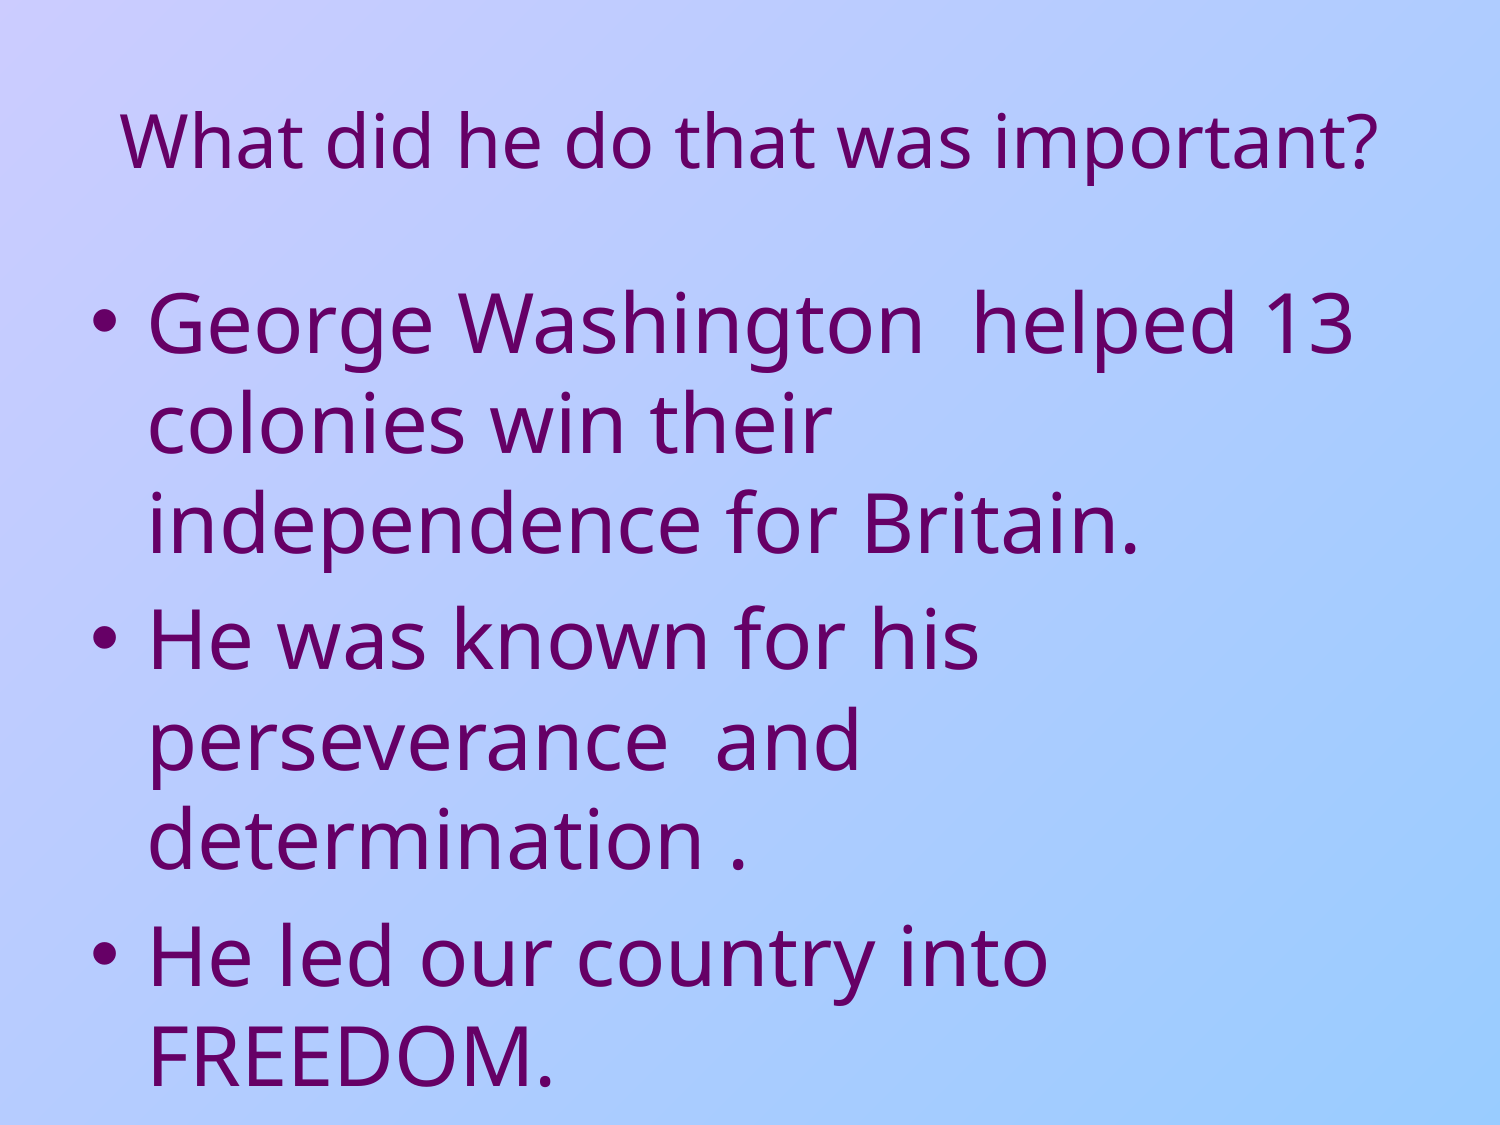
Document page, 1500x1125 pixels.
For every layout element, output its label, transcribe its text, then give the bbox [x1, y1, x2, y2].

list George Washington helped 13 colonies win their independence for Britain. He was known for his perseverance and determination . He led our country into FREEDOM. [75, 262, 1425, 1005]
title What did he do that was important? [75, 45, 1425, 233]
